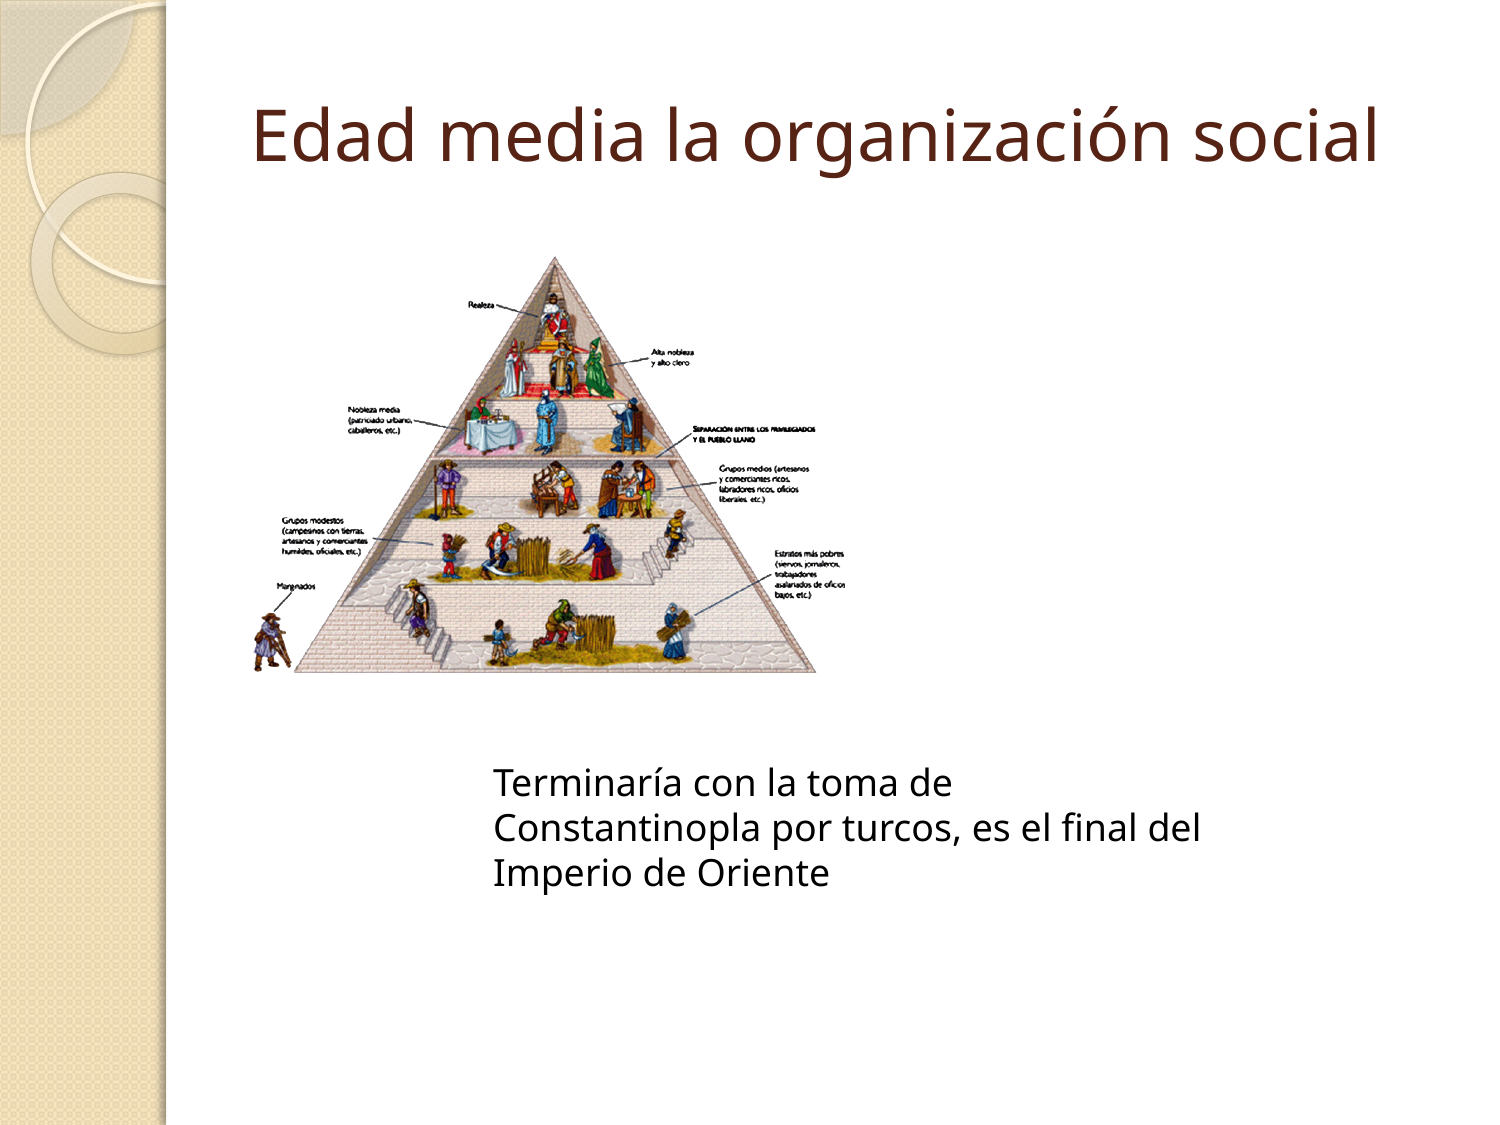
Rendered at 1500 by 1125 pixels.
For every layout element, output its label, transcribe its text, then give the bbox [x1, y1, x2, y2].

title Edad media la organización social [235, 45, 1466, 233]
text_box Terminaría con la toma de Constantinopla por turcos, es el final del Imperio de Oriente [478, 751, 1247, 902]
picture [253, 255, 845, 674]
